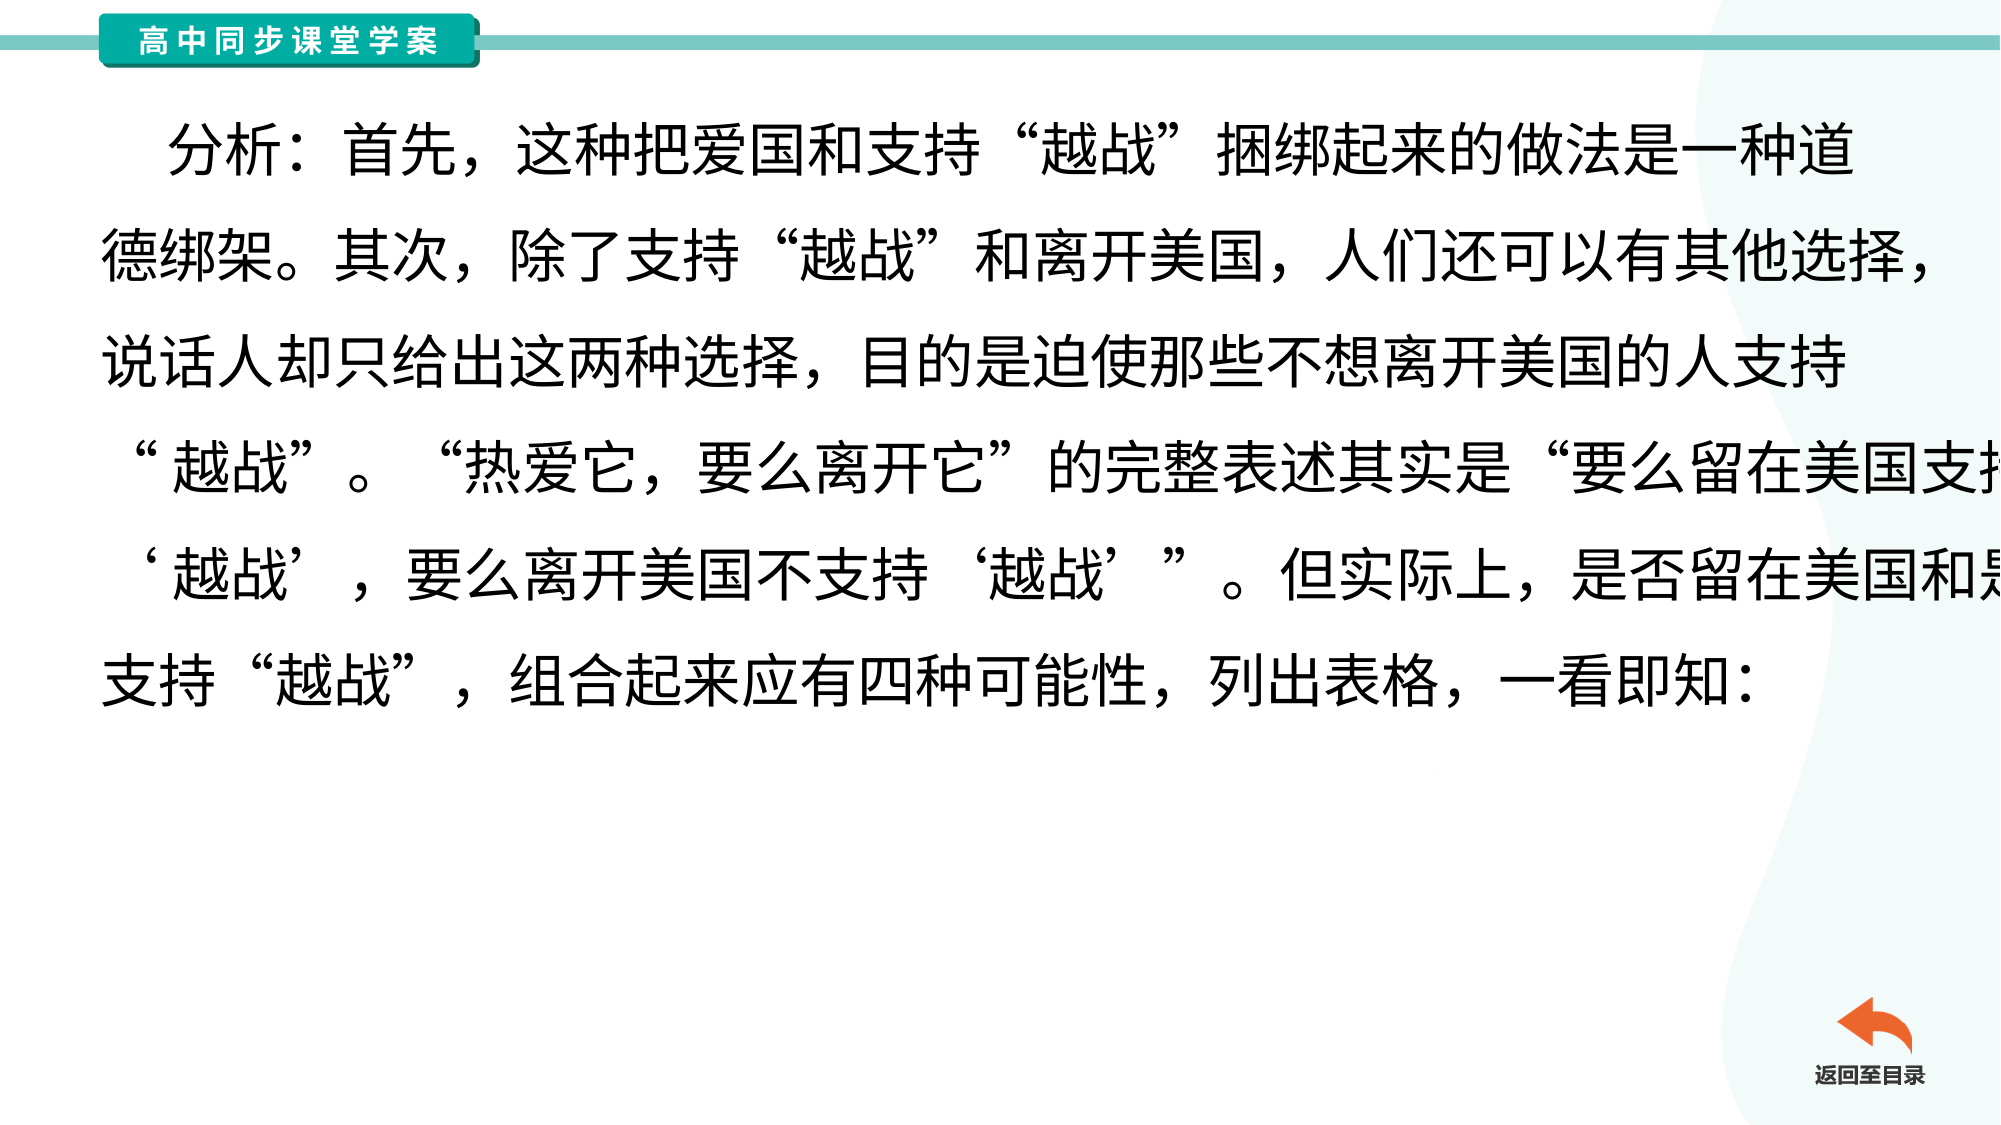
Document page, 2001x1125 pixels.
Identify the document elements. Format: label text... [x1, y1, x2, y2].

text_box 分析：首先，这种把爱国和支持“越战”捆绑起来的做法是一种道 德绑架。其次，除了支持“越战”和离开美国，人们还可以有其他选择， 说话人却只给出这两种选择，目的是迫使那些不想离开美国的人支持 “越战”。“热爱它，要么离开它”的完整表述其实是“要么留在美国支持 ‘越战’，要么离开美国不支持‘越战’”。但实际上，是否留在美国和是否 支持“越战”，组合起来应有四种可能性，列出表格，一看即知： [100, 76, 1899, 714]
picture [0, 0, 2000, 1125]
